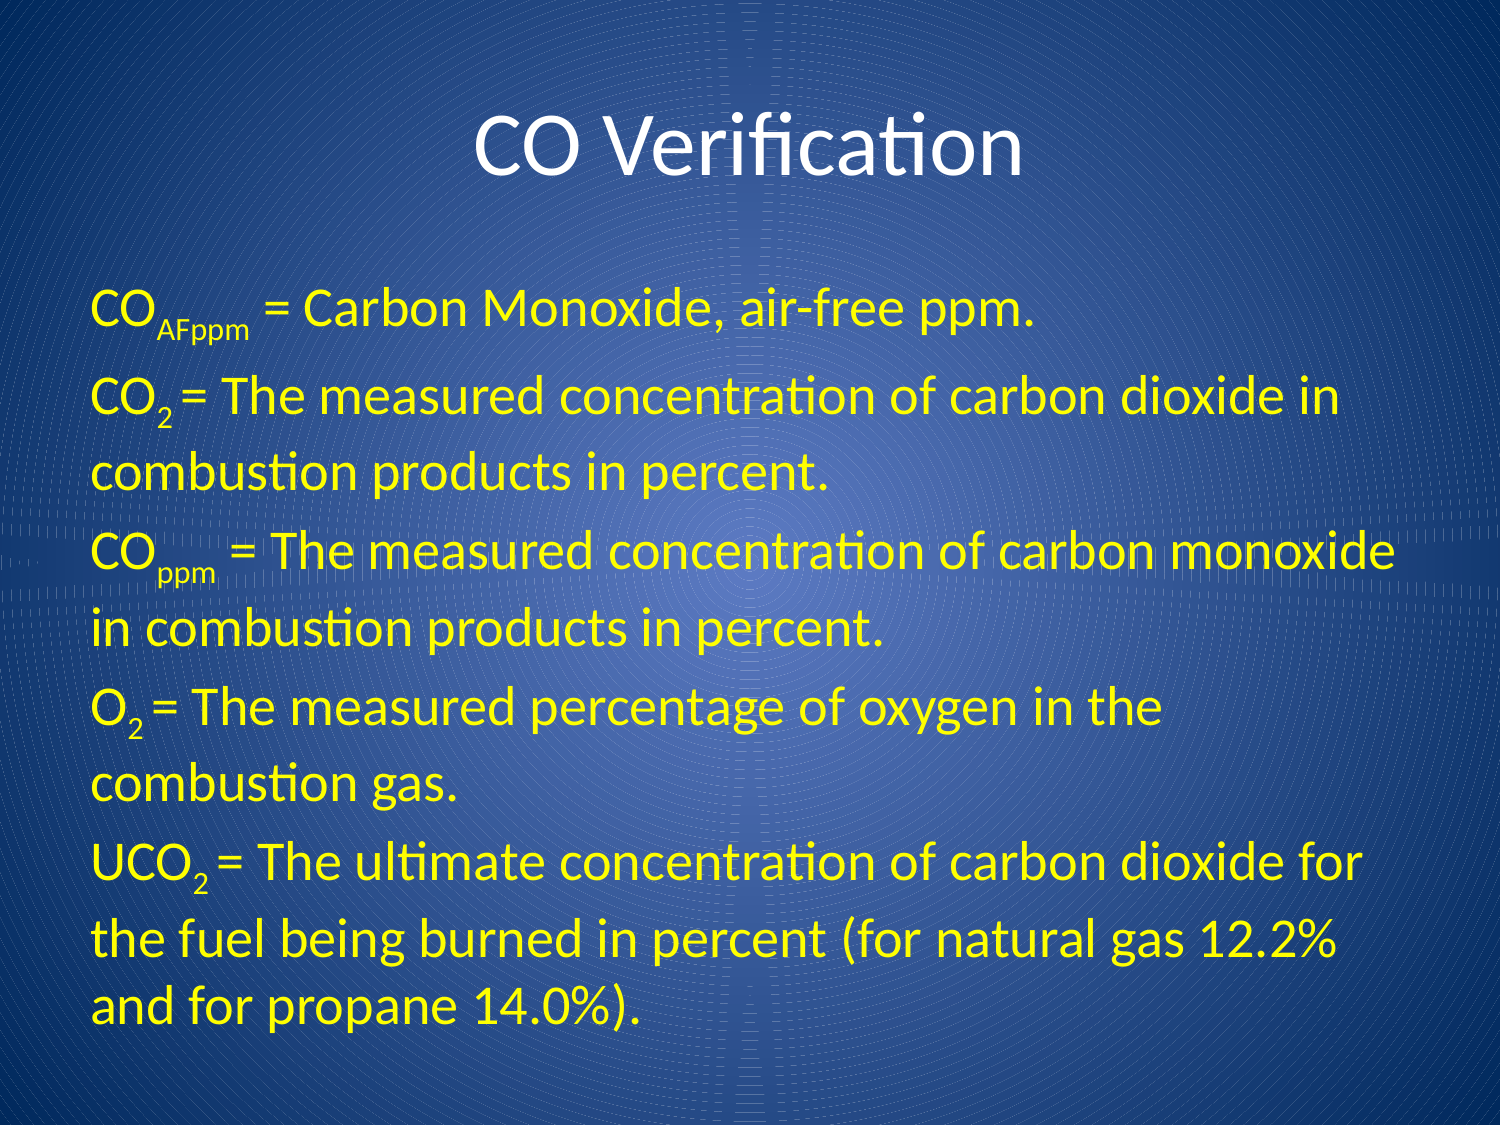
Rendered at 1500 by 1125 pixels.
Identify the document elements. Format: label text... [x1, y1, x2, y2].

title CO Verification [75, 45, 1425, 233]
list COAFppm = Carbon Monoxide, air-free ppm. CO2 = The measured concentration of carbon dioxide in combustion products in percent. COppm = The measured concentration of carbon monoxide in combustion products in percent. O2 = The measured percentage of oxygen in the combustion gas. UCO2 = The ultimate concentration of carbon dioxide for the fuel being burned in percent (for natural gas 12.2% and for propane 14.0%). [75, 262, 1425, 1100]
